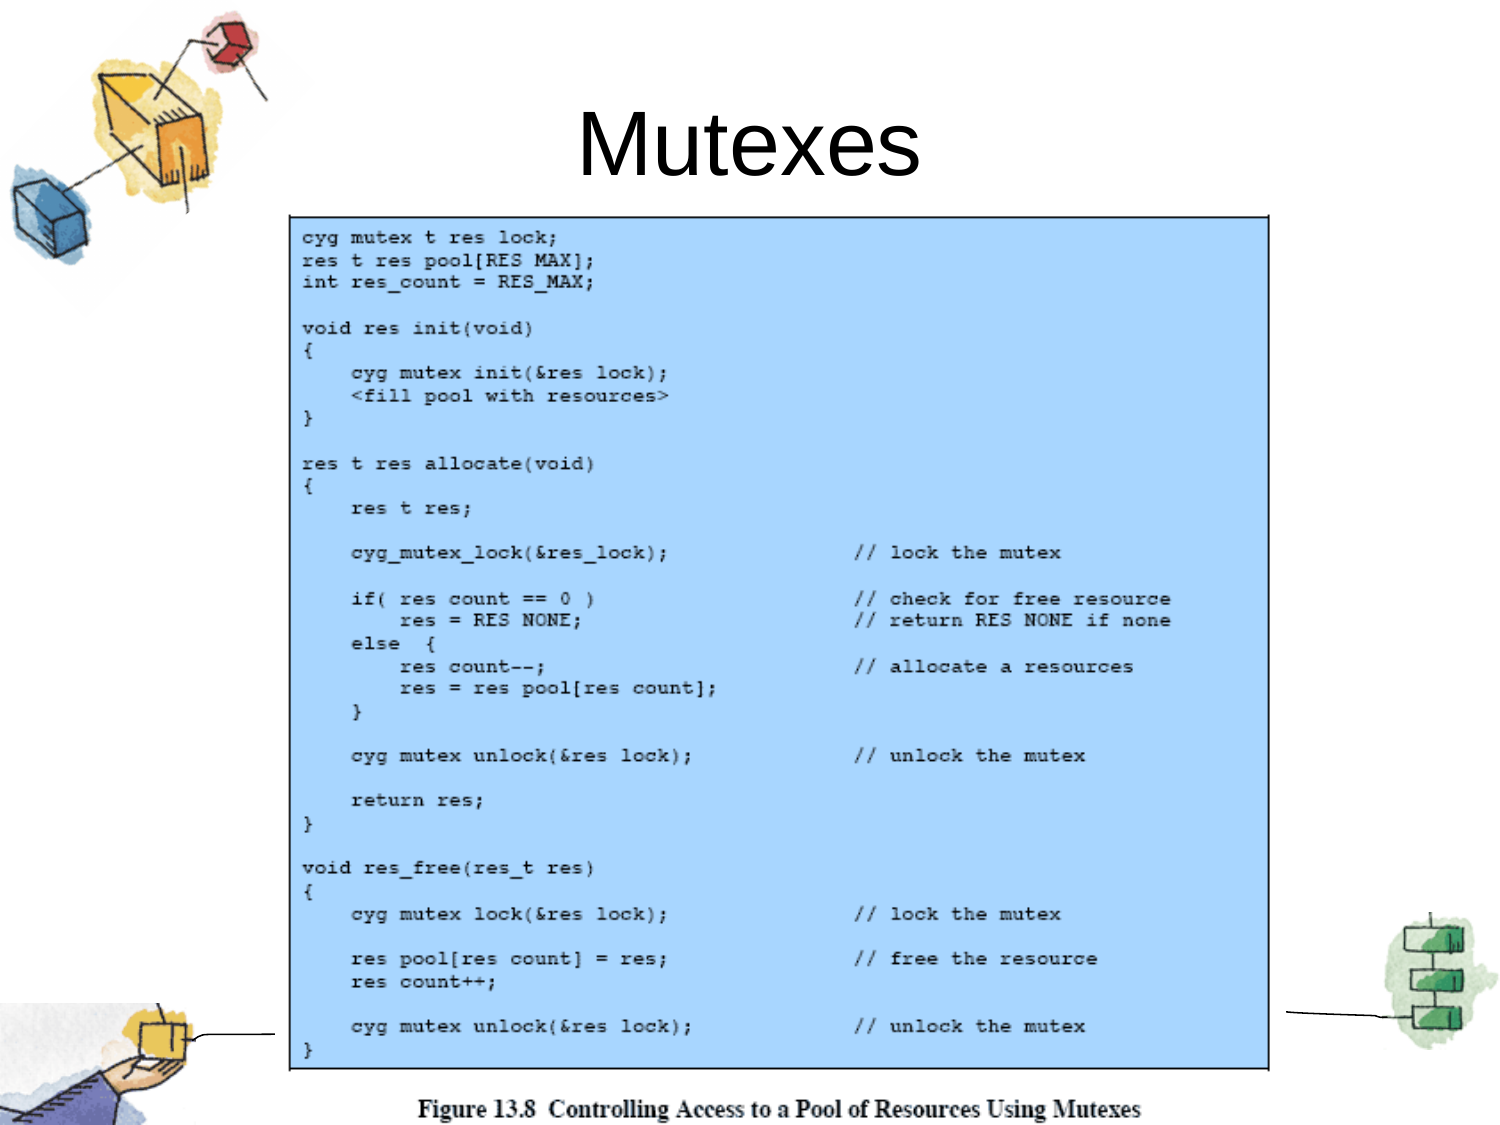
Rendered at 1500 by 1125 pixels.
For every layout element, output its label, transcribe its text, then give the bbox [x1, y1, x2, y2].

picture [1382, 912, 1500, 1050]
title Mutexes [74, 44, 1426, 233]
picture [114, 0, 274, 44]
picture [0, 85, 167, 316]
picture [0, 1003, 196, 1125]
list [274, 199, 1286, 1125]
